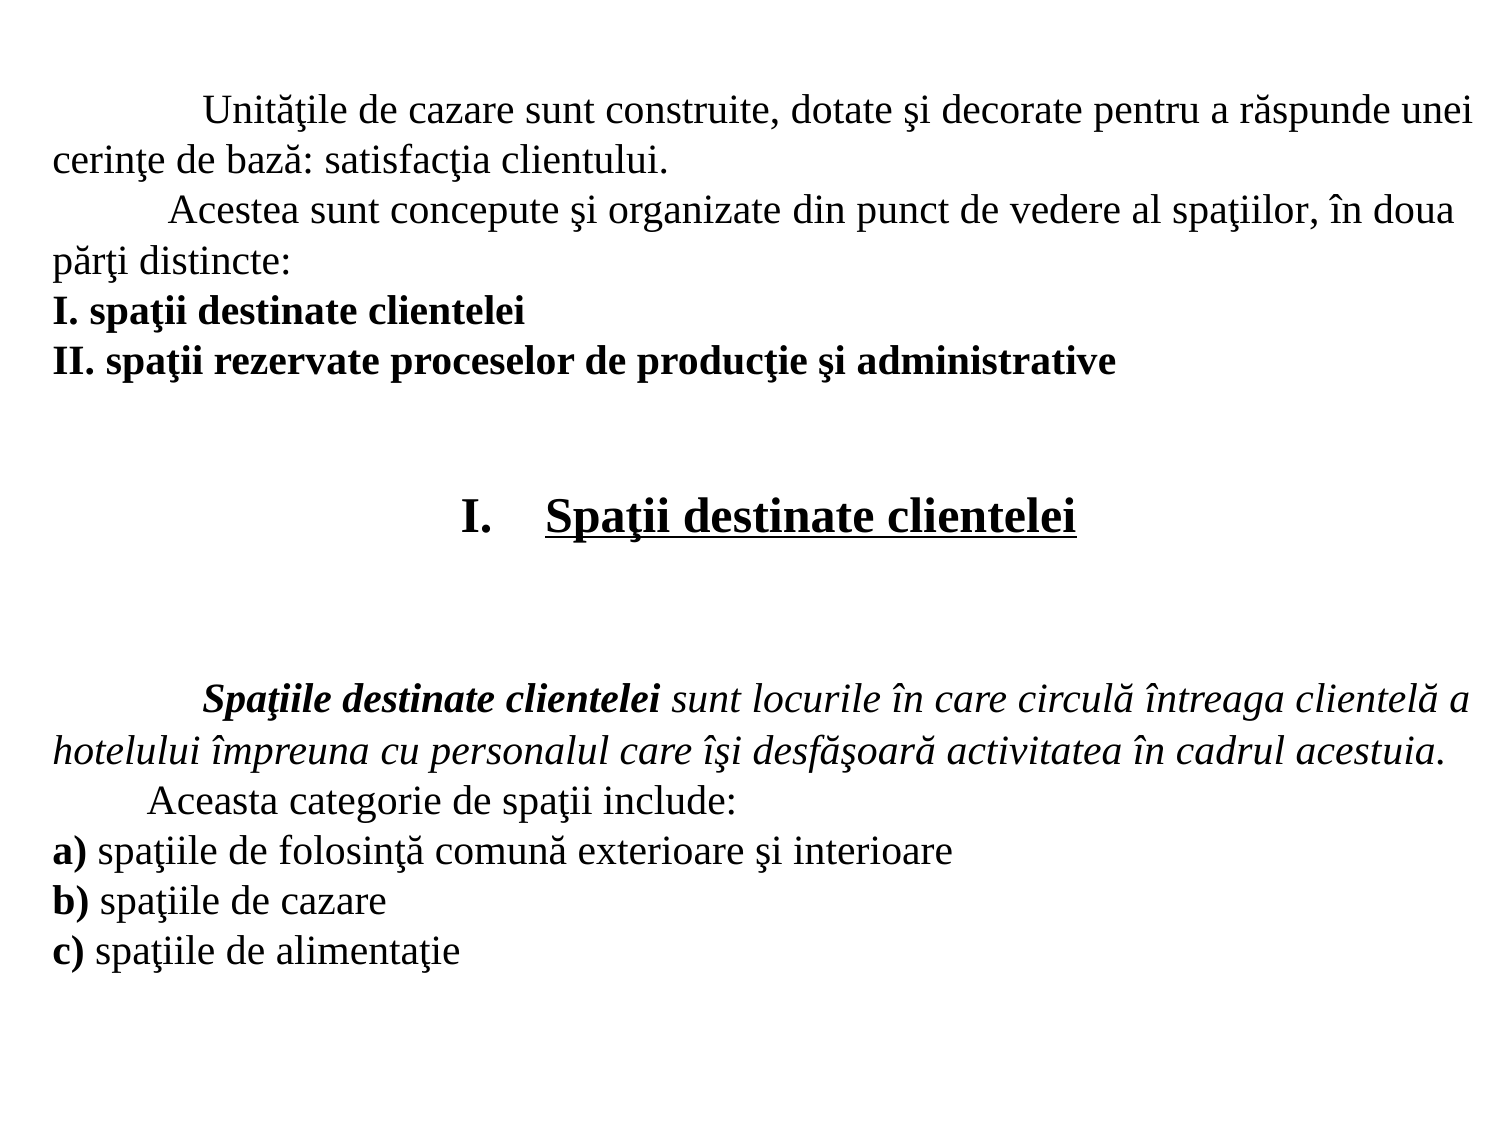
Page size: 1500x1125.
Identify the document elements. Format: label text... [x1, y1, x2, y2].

text_box Unităţile de cazare sunt construite, dotate şi decorate pentru a răspunde unei cerinţe de bază: satisfacţia clientului. Acestea sunt concepute şi organizate din punct de vedere al spaţiilor, în doua părţi distincte: I. spaţii destinate clientelei II. spaţii rezervate proceselor de producţie şi administrative Spaţii destinate clientelei Spaţiile destinate clientelei sunt locurile în care circulă întreaga clientelă a hotelului împreuna cu personalul care îşi desfăşoară activitatea în cadrul acestuia. Aceasta categorie de spaţii include: a) spaţiile de folosinţă comună exterioare şi interioare b) spaţiile de cazare c) spaţiile de alimentaţie [37, 74, 1500, 1120]
